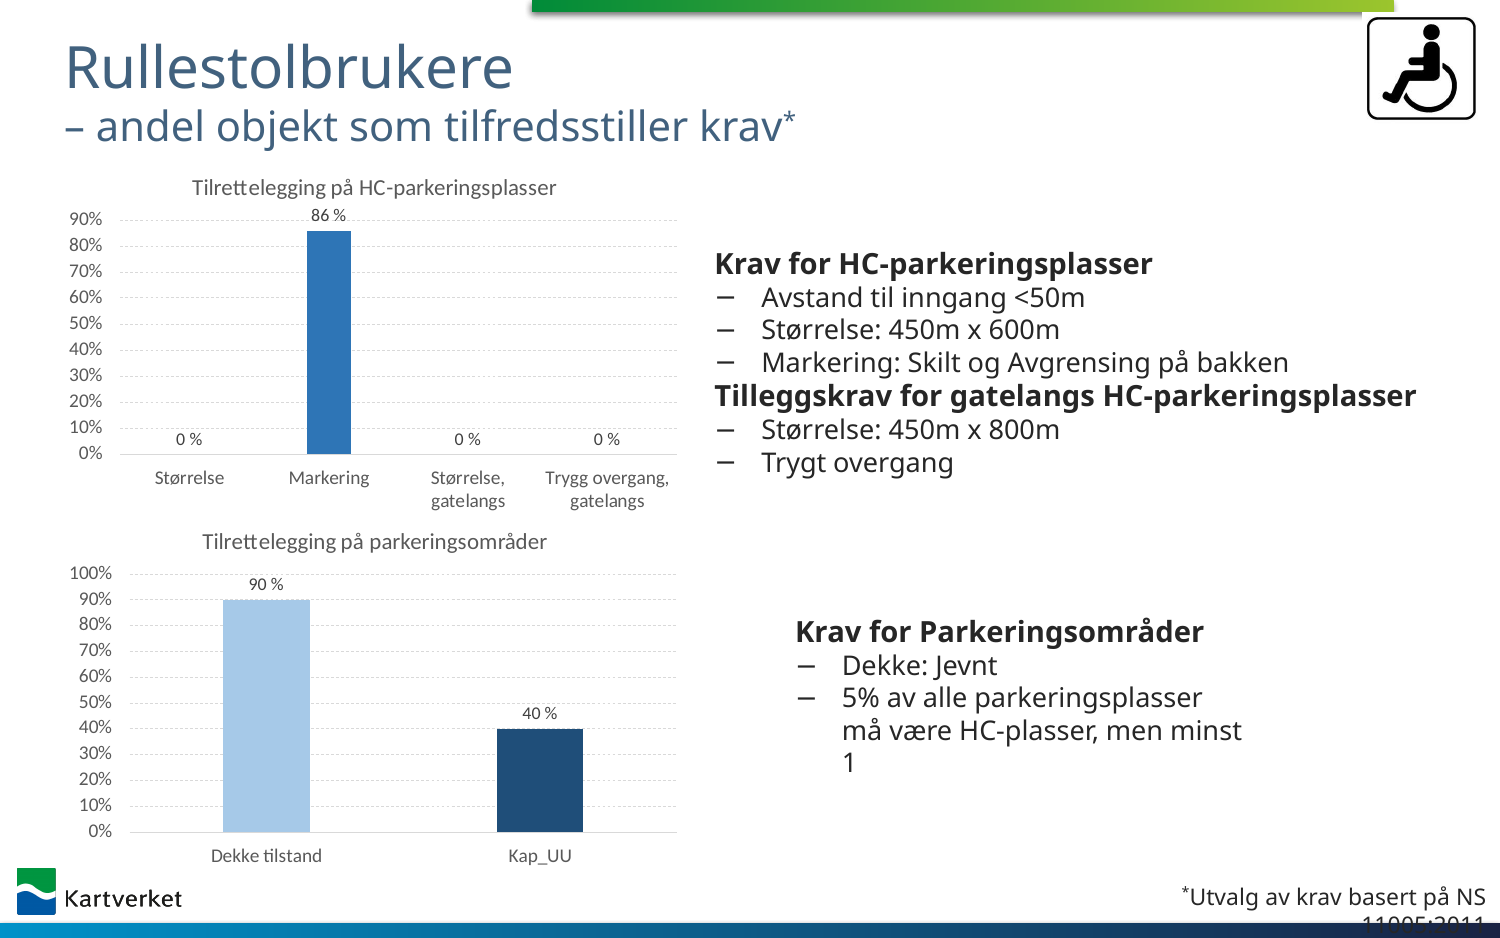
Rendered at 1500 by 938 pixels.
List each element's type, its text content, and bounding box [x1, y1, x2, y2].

text_box Krav for Parkeringsområder Dekke: Jevnt 5% av alle parkeringsplasser må være HC-plasser, men minst 1 [780, 605, 1261, 786]
picture [62, 166, 688, 519]
picture [1362, 12, 1481, 126]
text_box Krav for HC-parkeringsplasser Avstand til inngang <50m Størrelse: 450m x 600m Markering: Skilt og Avgrensing på bakken Tilleggskrav for gatelangs HC-parkeringsplasser Størrelse: 450m x 800m Trygt overgang [699, 237, 1433, 485]
picture [62, 520, 688, 874]
text_box *Utvalg av krav basert på NS 11005:2011 [1068, 873, 1500, 938]
text_box Rullestolbrukere – andel objekt som tilfredsstiller krav* [49, 25, 1431, 158]
